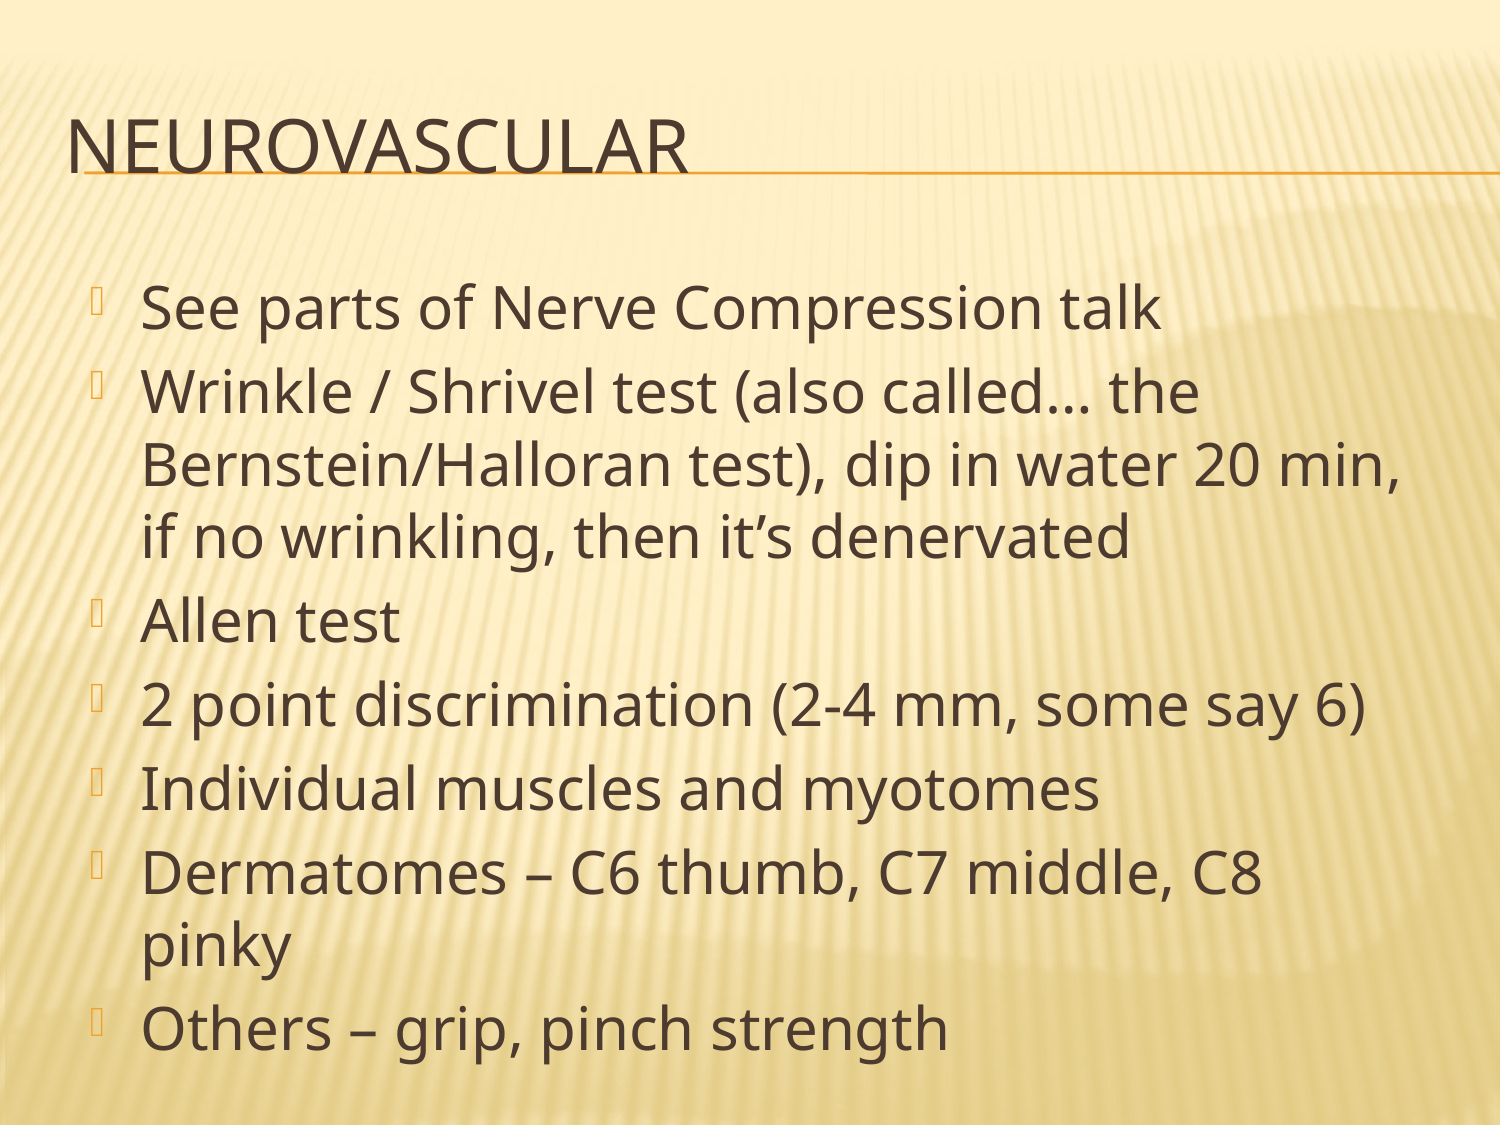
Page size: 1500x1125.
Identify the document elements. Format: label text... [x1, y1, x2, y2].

list See parts of Nerve Compression talk Wrinkle / Shrivel test (also called… the Bernstein/Halloran test), dip in water 20 min, if no wrinkling, then it’s denervated Allen test 2 point discrimination (2-4 mm, some say 6) Individual muscles and myotomes Dermatomes – C6 thumb, C7 middle, C8 pinky Others – grip, pinch strength [75, 262, 1425, 1125]
title Neurovascular [50, 75, 1475, 213]
